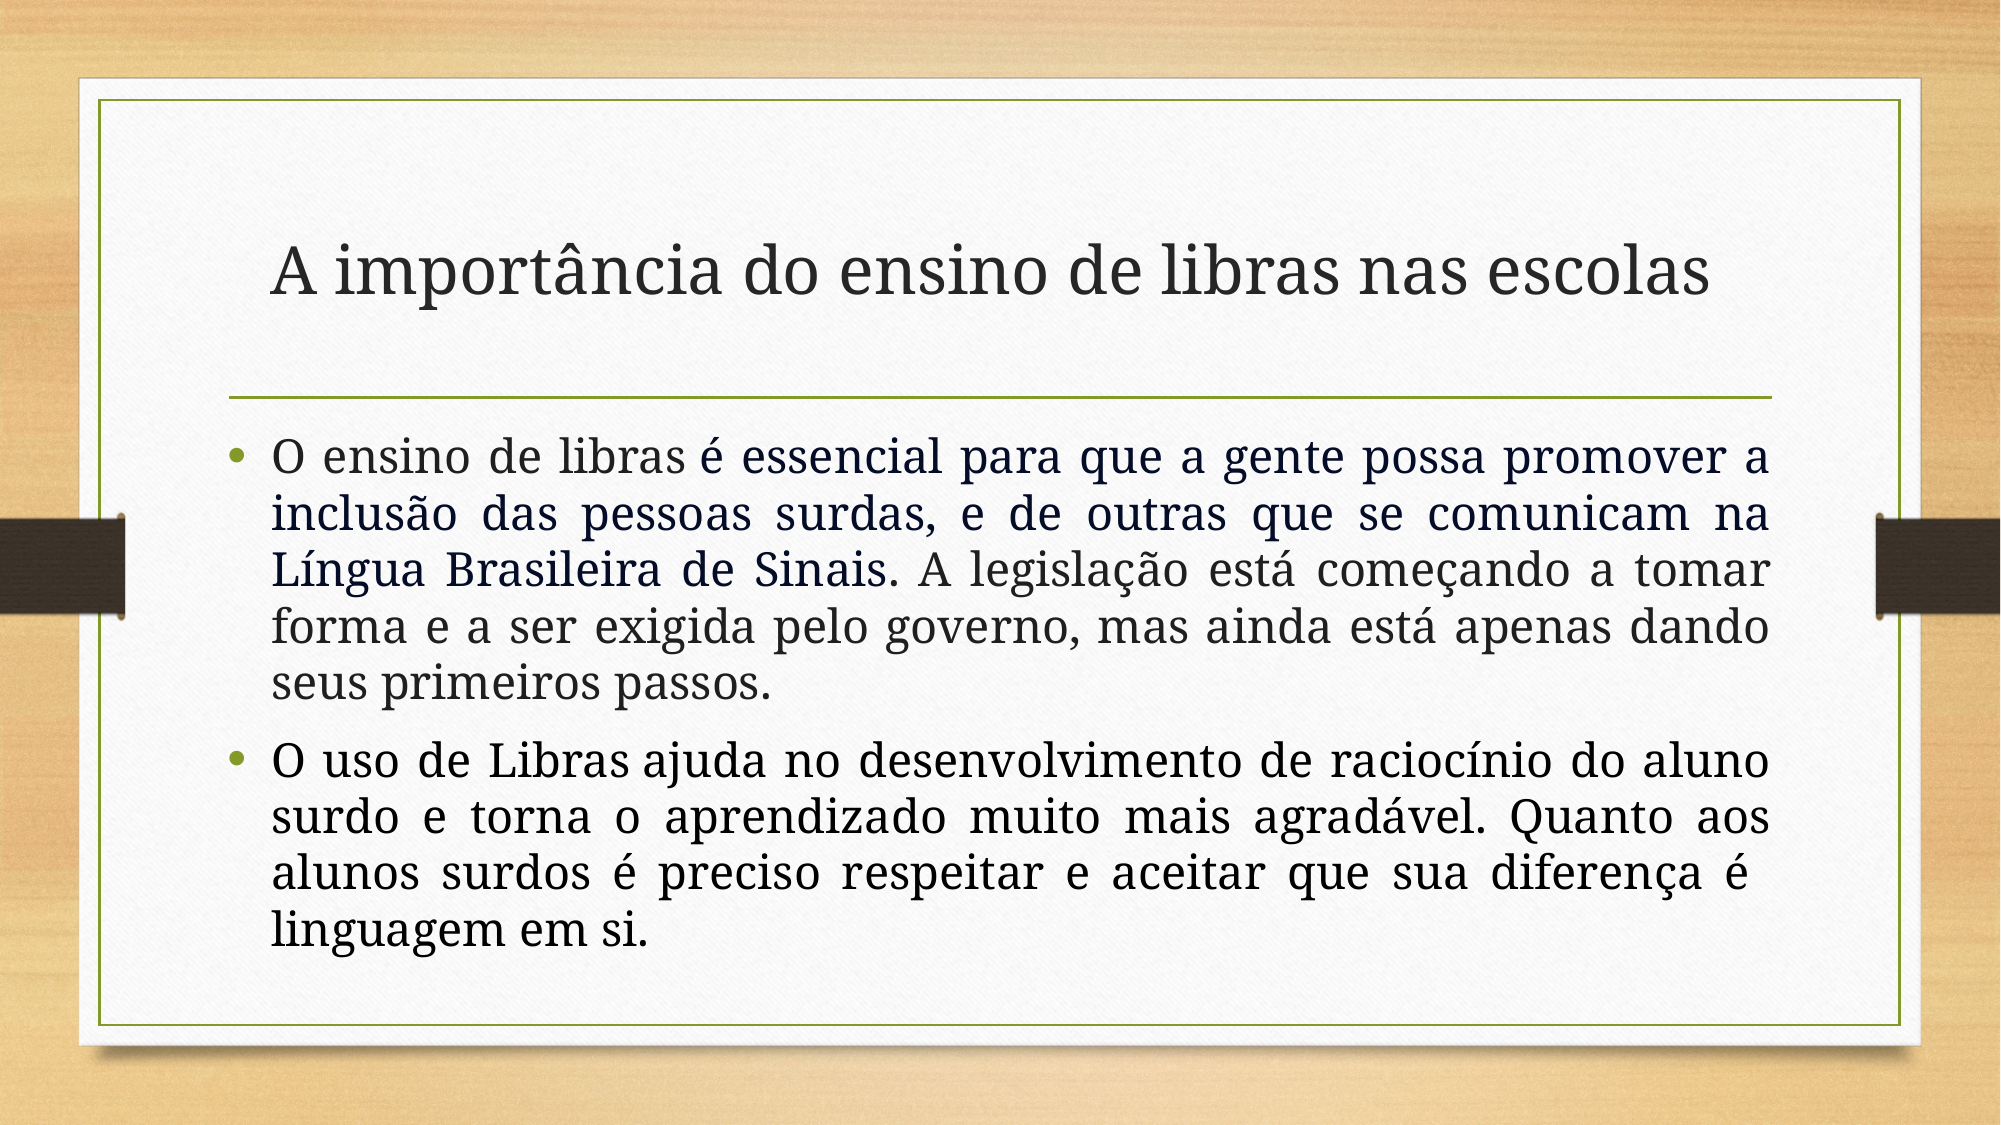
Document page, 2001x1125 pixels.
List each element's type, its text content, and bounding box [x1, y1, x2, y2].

list O ensino de libras é essencial para que a gente possa promover a inclusão das pessoas surdas, e de outras que se comunicam na Língua Brasileira de Sinais. A legislação está começando a tomar forma e a ser exigida pelo governo, mas ainda está apenas dando seus primeiros passos. O uso de Libras ajuda no desenvolvimento de raciocínio do aluno surdo e torna o aprendizado muito mais agradável. Quanto aos alunos surdos é preciso respeitar e aceitar que sua diferença é linguagem em si. [212, 419, 1788, 964]
picture [0, 0, 2001, 1125]
title A importância do ensino de libras nas escolas [212, 161, 1788, 375]
